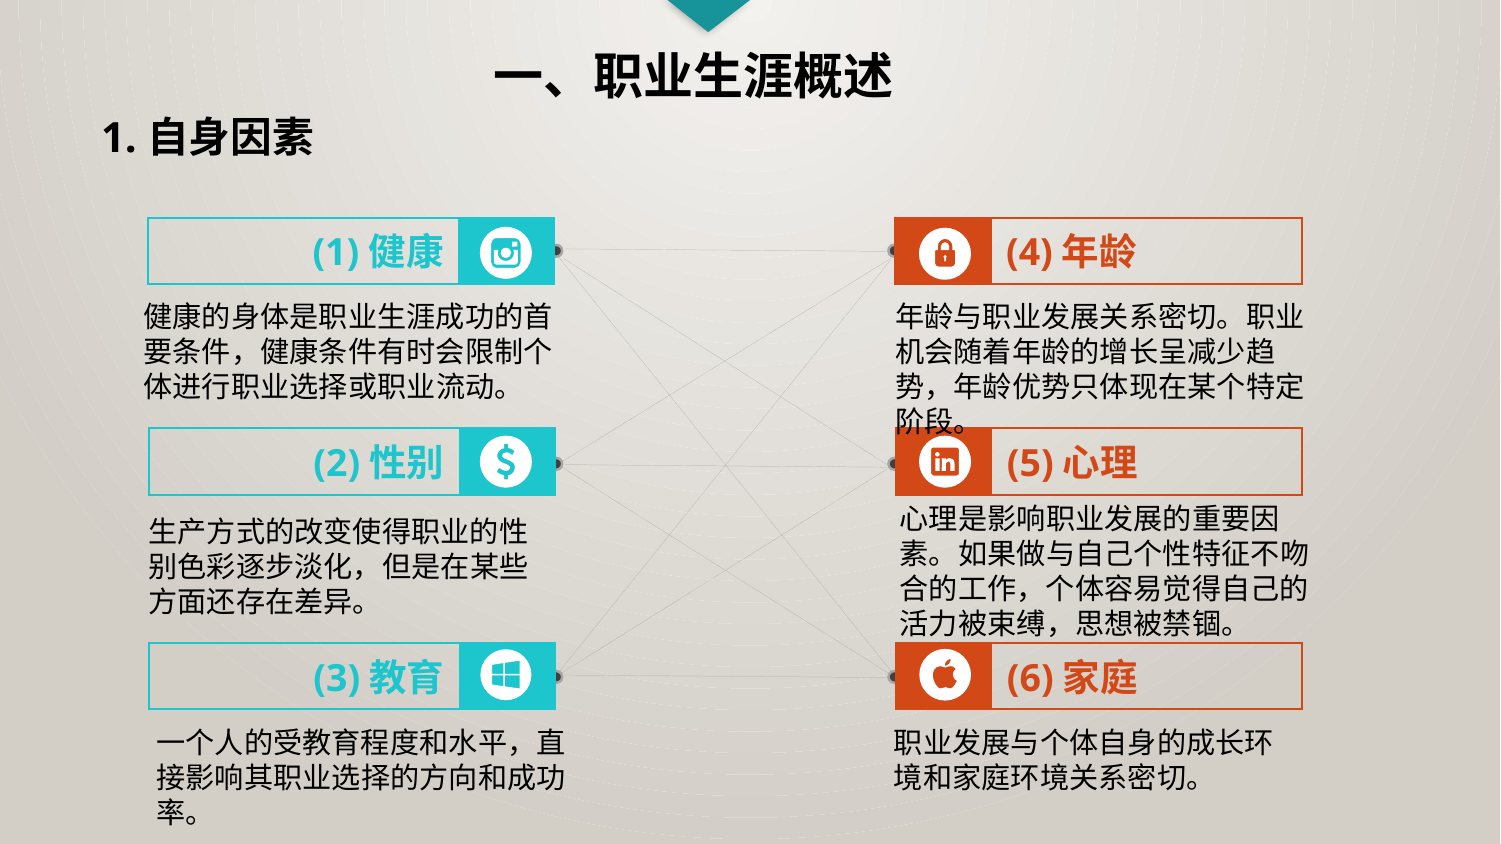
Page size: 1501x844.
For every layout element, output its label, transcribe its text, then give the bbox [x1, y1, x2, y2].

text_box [895, 217, 1302, 284]
text_box 健康的身体是职业生涯成功的首要条件，健康条件有时会限制个体进行职业选择或职业流动。 [132, 291, 549, 418]
slide_number [1059, 782, 1398, 828]
text_box 年龄与职业发展关系密切。职业机会随着年龄的增长呈减少趋势，年龄优势只体现在某个特定阶段。 [901, 290, 1326, 401]
text_box 生产方式的改变使得职业的性别色彩逐步淡化，但是在某些方面还存在差异。 [137, 505, 549, 647]
text_box 一、职业生涯概述 [478, 37, 937, 112]
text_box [147, 217, 555, 284]
text_box 心理是影响职业发展的重要因素。如果做与自己个性特征不吻合的工作，个体容易觉得自己的活力被束缚，思想被禁锢。 [901, 492, 1324, 639]
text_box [896, 643, 1303, 710]
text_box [148, 643, 555, 710]
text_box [549, 244, 901, 683]
text_box 职业发展与个体自身的成长环境和家庭环境关系密切。 [882, 716, 1306, 786]
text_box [148, 428, 555, 495]
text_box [896, 428, 1303, 495]
text_box 一个人的受教育程度和水平，直接影响其职业选择的方向和成功率。 [145, 716, 583, 836]
text_box 1.自身因素 [76, 103, 759, 168]
text_box [665, 0, 752, 34]
